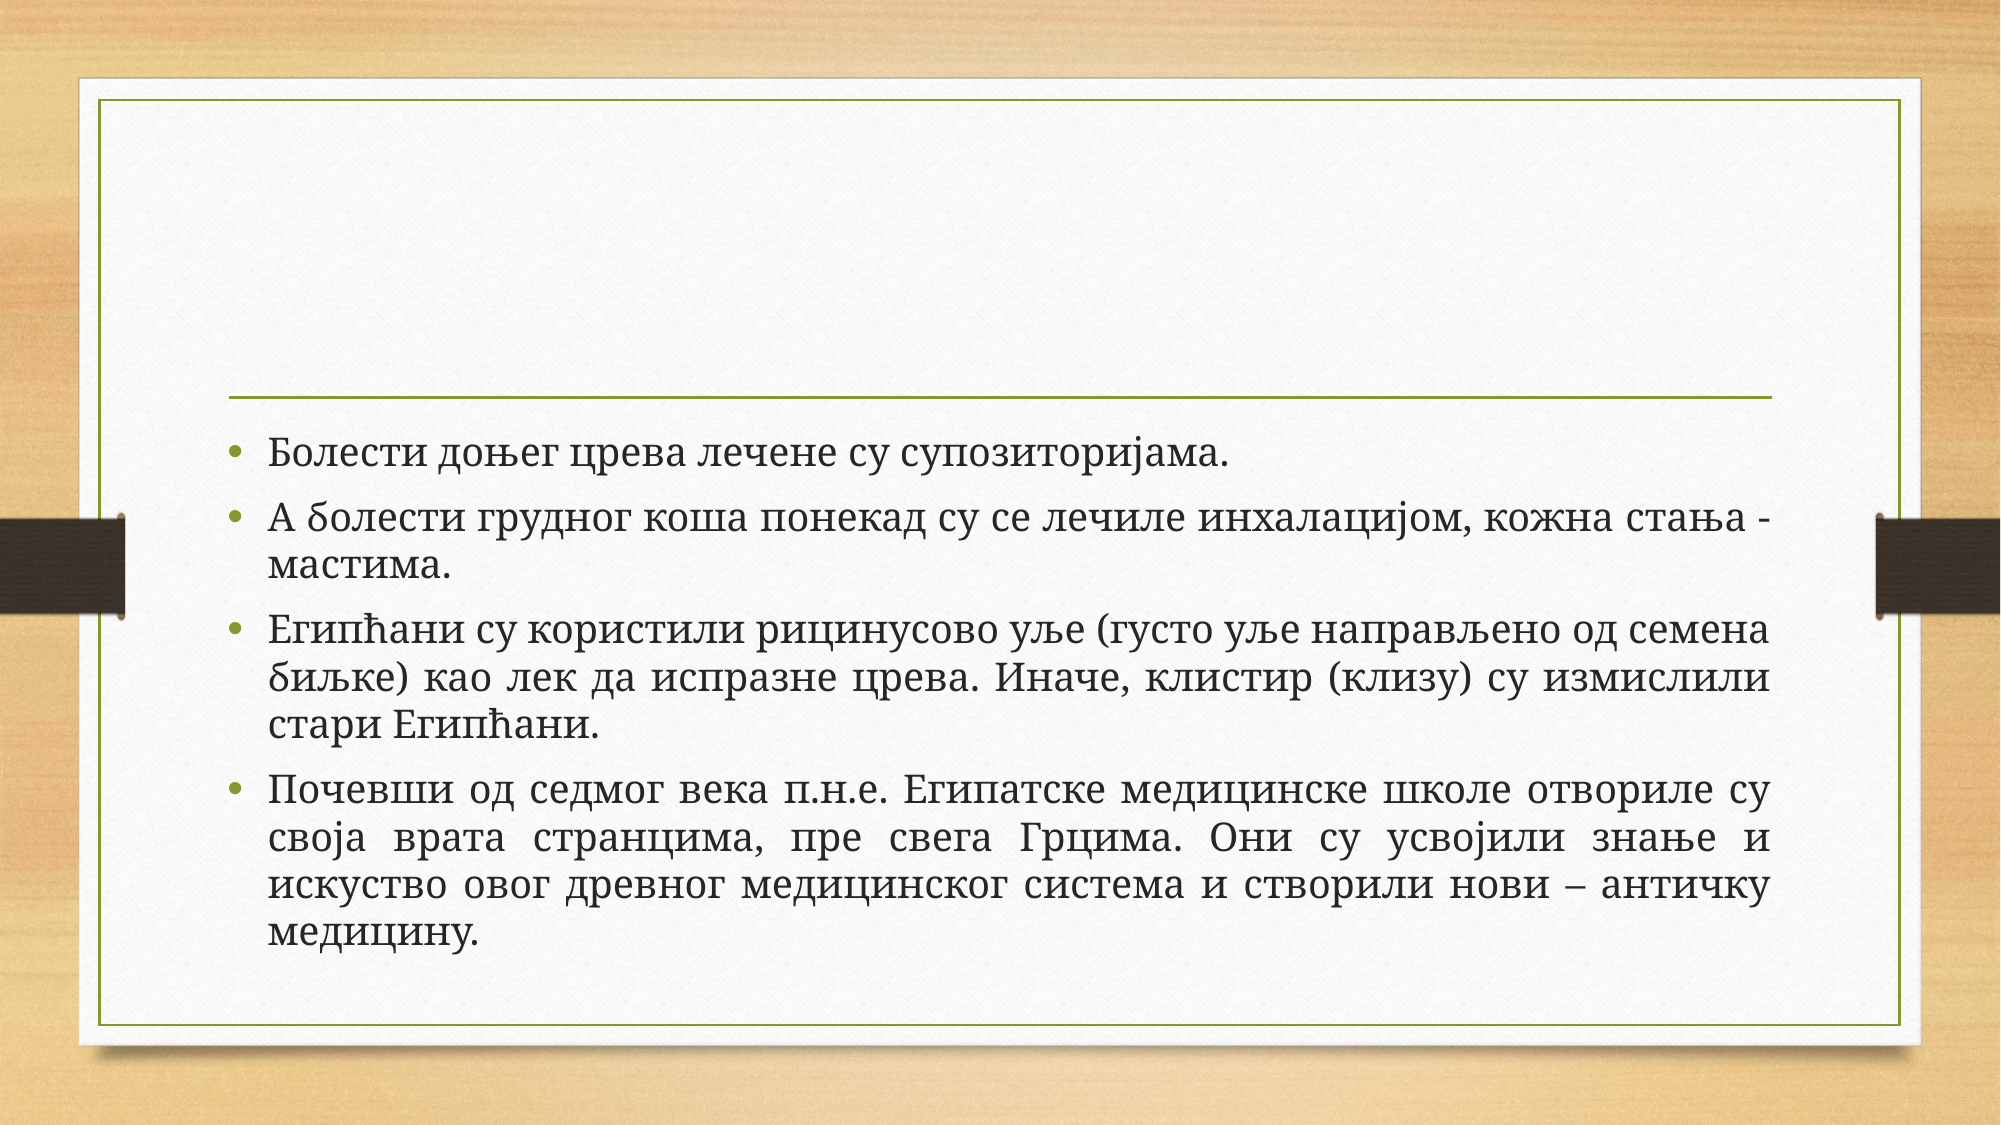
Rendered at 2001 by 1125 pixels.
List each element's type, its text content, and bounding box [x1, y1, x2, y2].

list Болести доњег црева лечене су супозиторијама. А болести грудног коша понекад су се лечиле инхалацијом, кожна стања - мастима. Египћани су користили рицинусово уље (густо уље направљено од семена биљке) као лек да испразне црева. Иначе, клистир (клизу) су измислили стари Египћани. Почевши од седмог века п.н.е. Египатске медицинске школе отвориле су своја врата странцима, пре свега Грцима. Они су усвојили знање и искуство овог древног медицинског система и створили нови – античку медицину. [212, 419, 1788, 964]
picture [0, 0, 2001, 1125]
